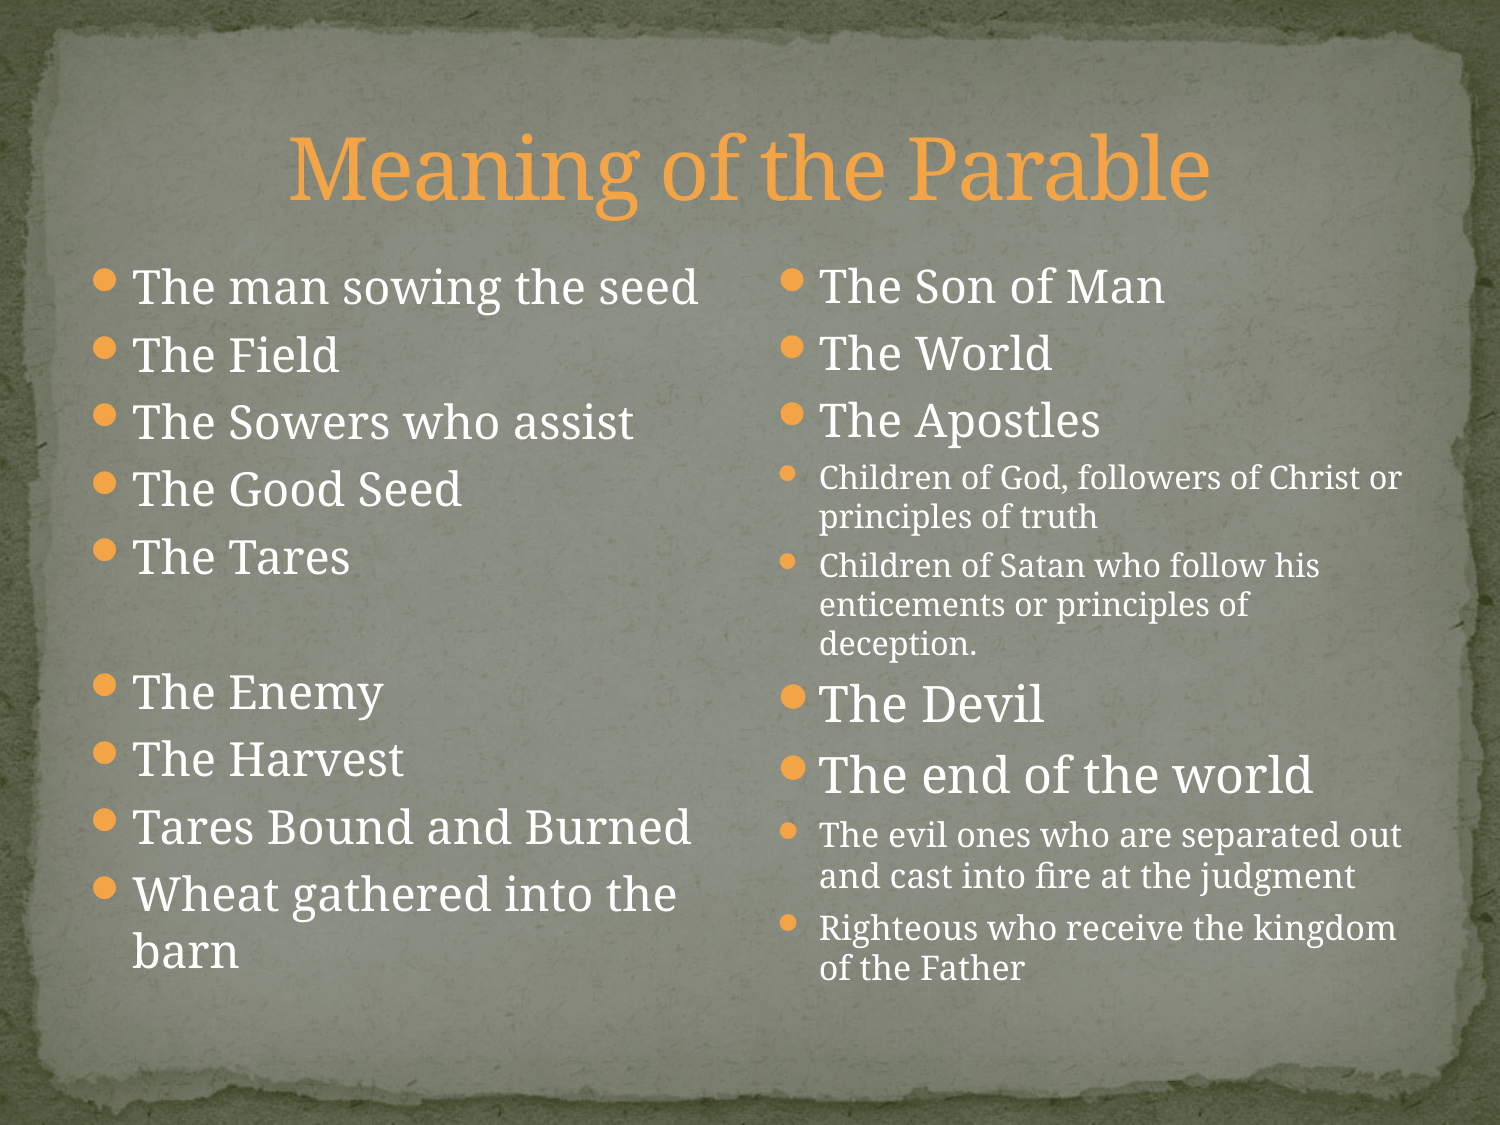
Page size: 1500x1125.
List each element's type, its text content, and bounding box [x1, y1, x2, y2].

list The Son of Man The World The Apostles Children of God, followers of Christ or principles of truth Children of Satan who follow his enticements or principles of deception. The Devil The end of the world The evil ones who are separated out and cast into fire at the judgment Righteous who receive the kingdom of the Father [762, 249, 1429, 1000]
list The man sowing the seed The Field The Sowers who assist The Good Seed The Tares The Enemy The Harvest Tares Bound and Burned Wheat gathered into the barn [75, 249, 741, 1000]
title Meaning of the Parable [74, 24, 1425, 225]
